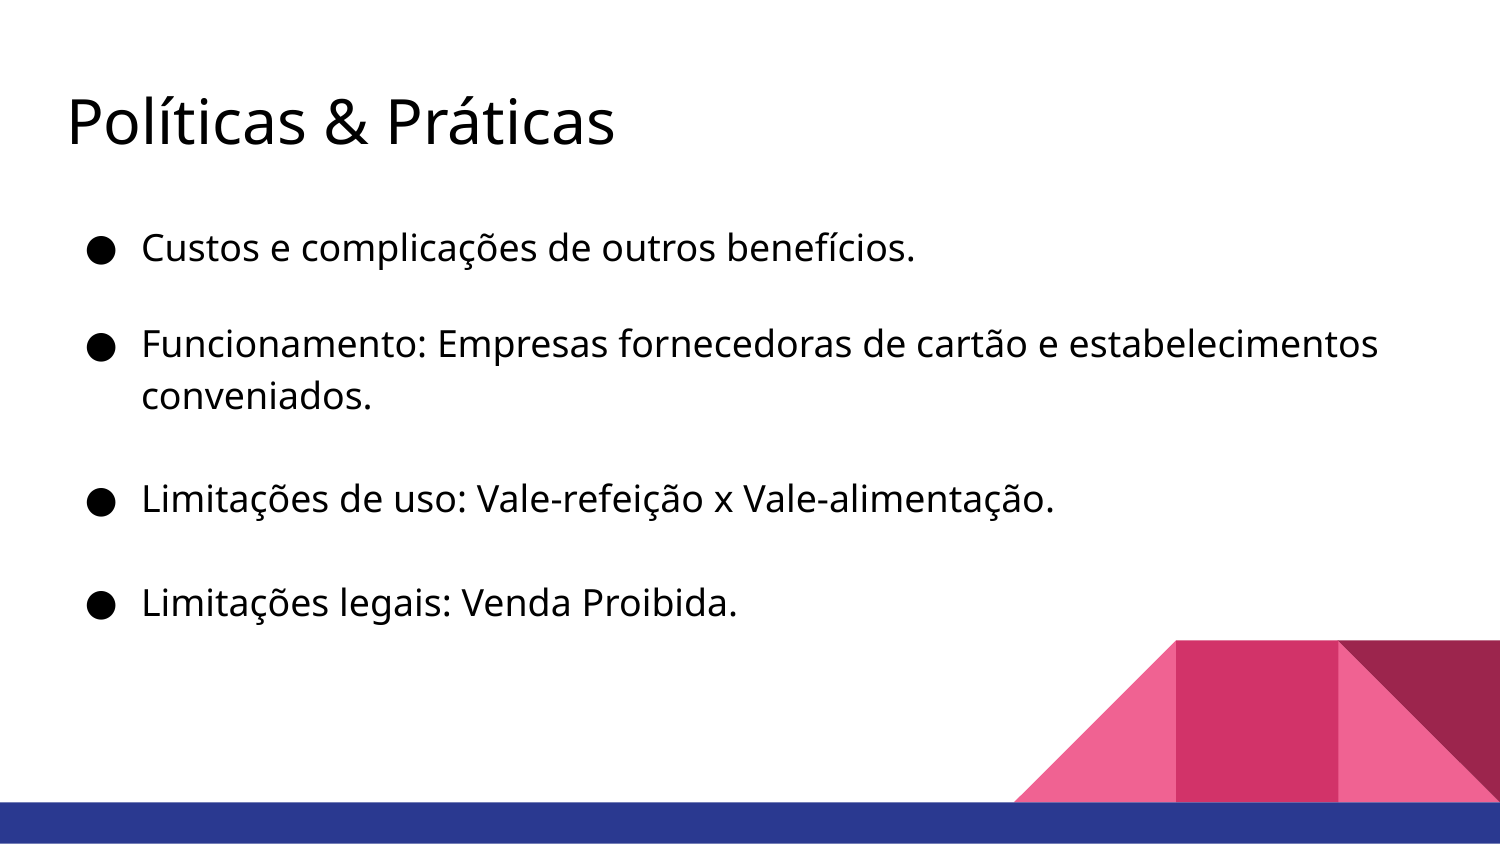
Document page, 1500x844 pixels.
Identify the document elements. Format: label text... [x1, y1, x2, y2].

list Custos e complicações de outros benefícios. Funcionamento: Empresas fornecedoras de cartão e estabelecimentos conveniados. Limitações de uso: Vale-refeição x Vale-alimentação. Limitações legais: Venda Proibida. [51, 201, 1449, 750]
title Políticas & Práticas [51, 67, 1449, 167]
